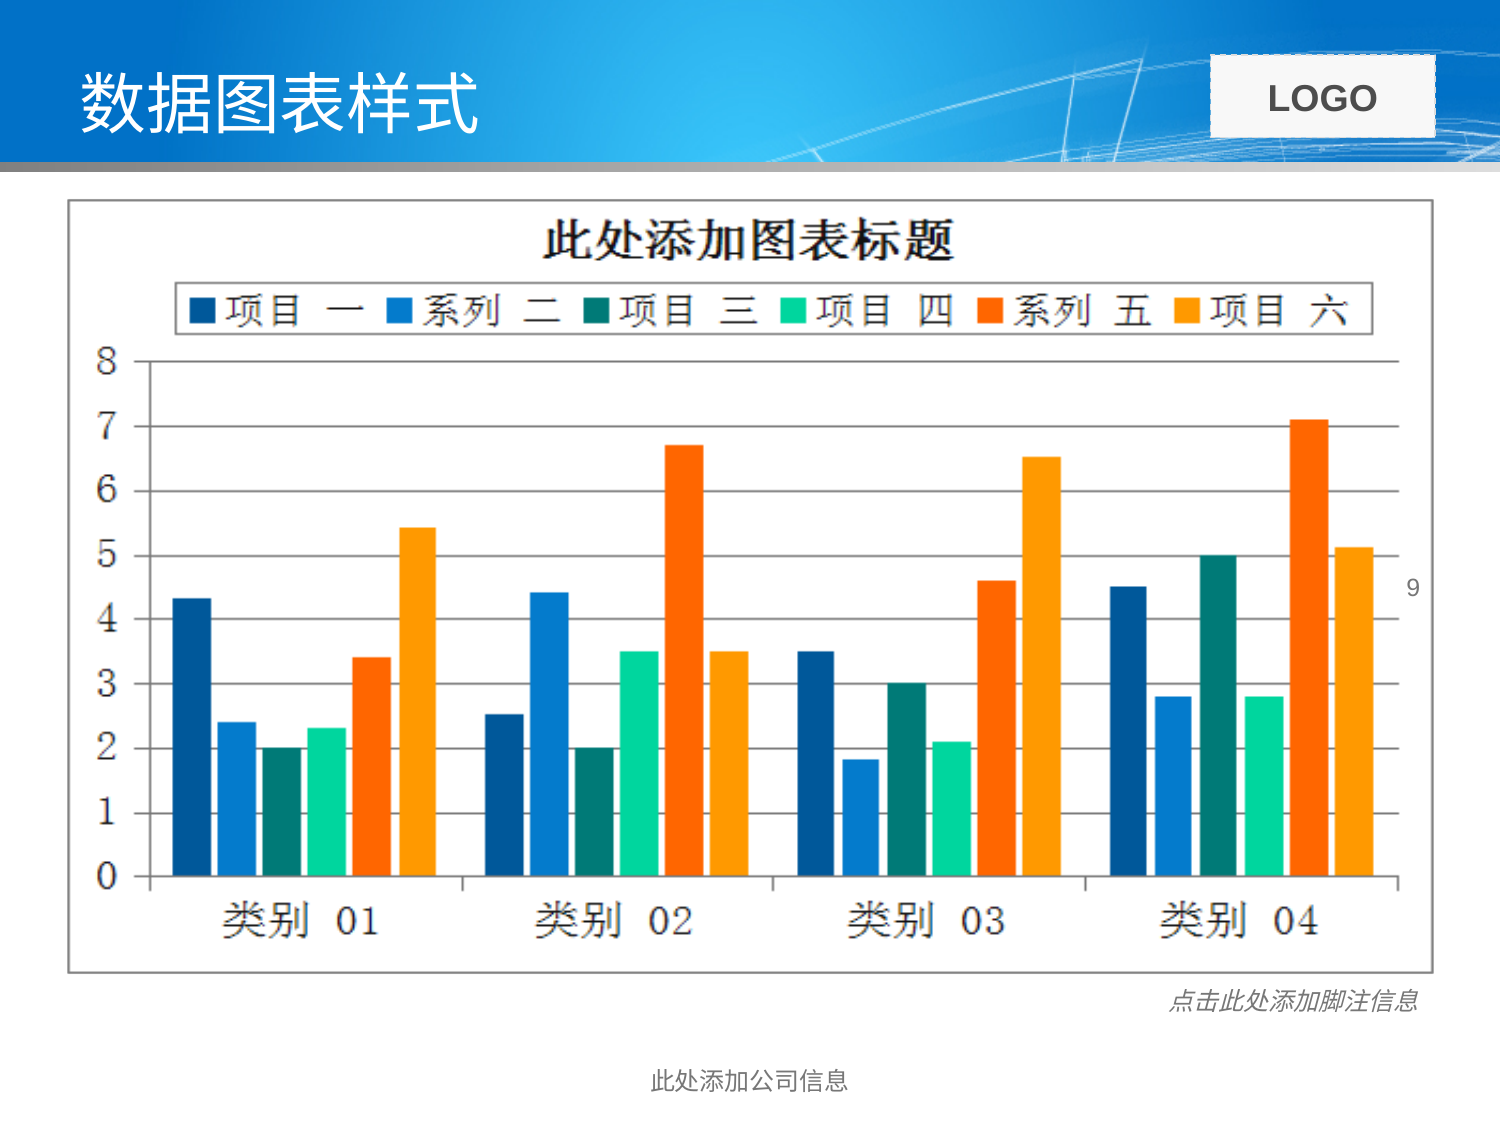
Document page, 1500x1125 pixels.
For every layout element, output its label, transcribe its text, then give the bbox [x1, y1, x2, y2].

picture [64, 196, 1436, 977]
text_box 点击此处添加脚注信息 [1153, 984, 1434, 1024]
picture [0, 0, 1500, 163]
title 数据图表样式 [64, 42, 1436, 161]
footer 此处添加公司信息 [512, 1058, 988, 1103]
